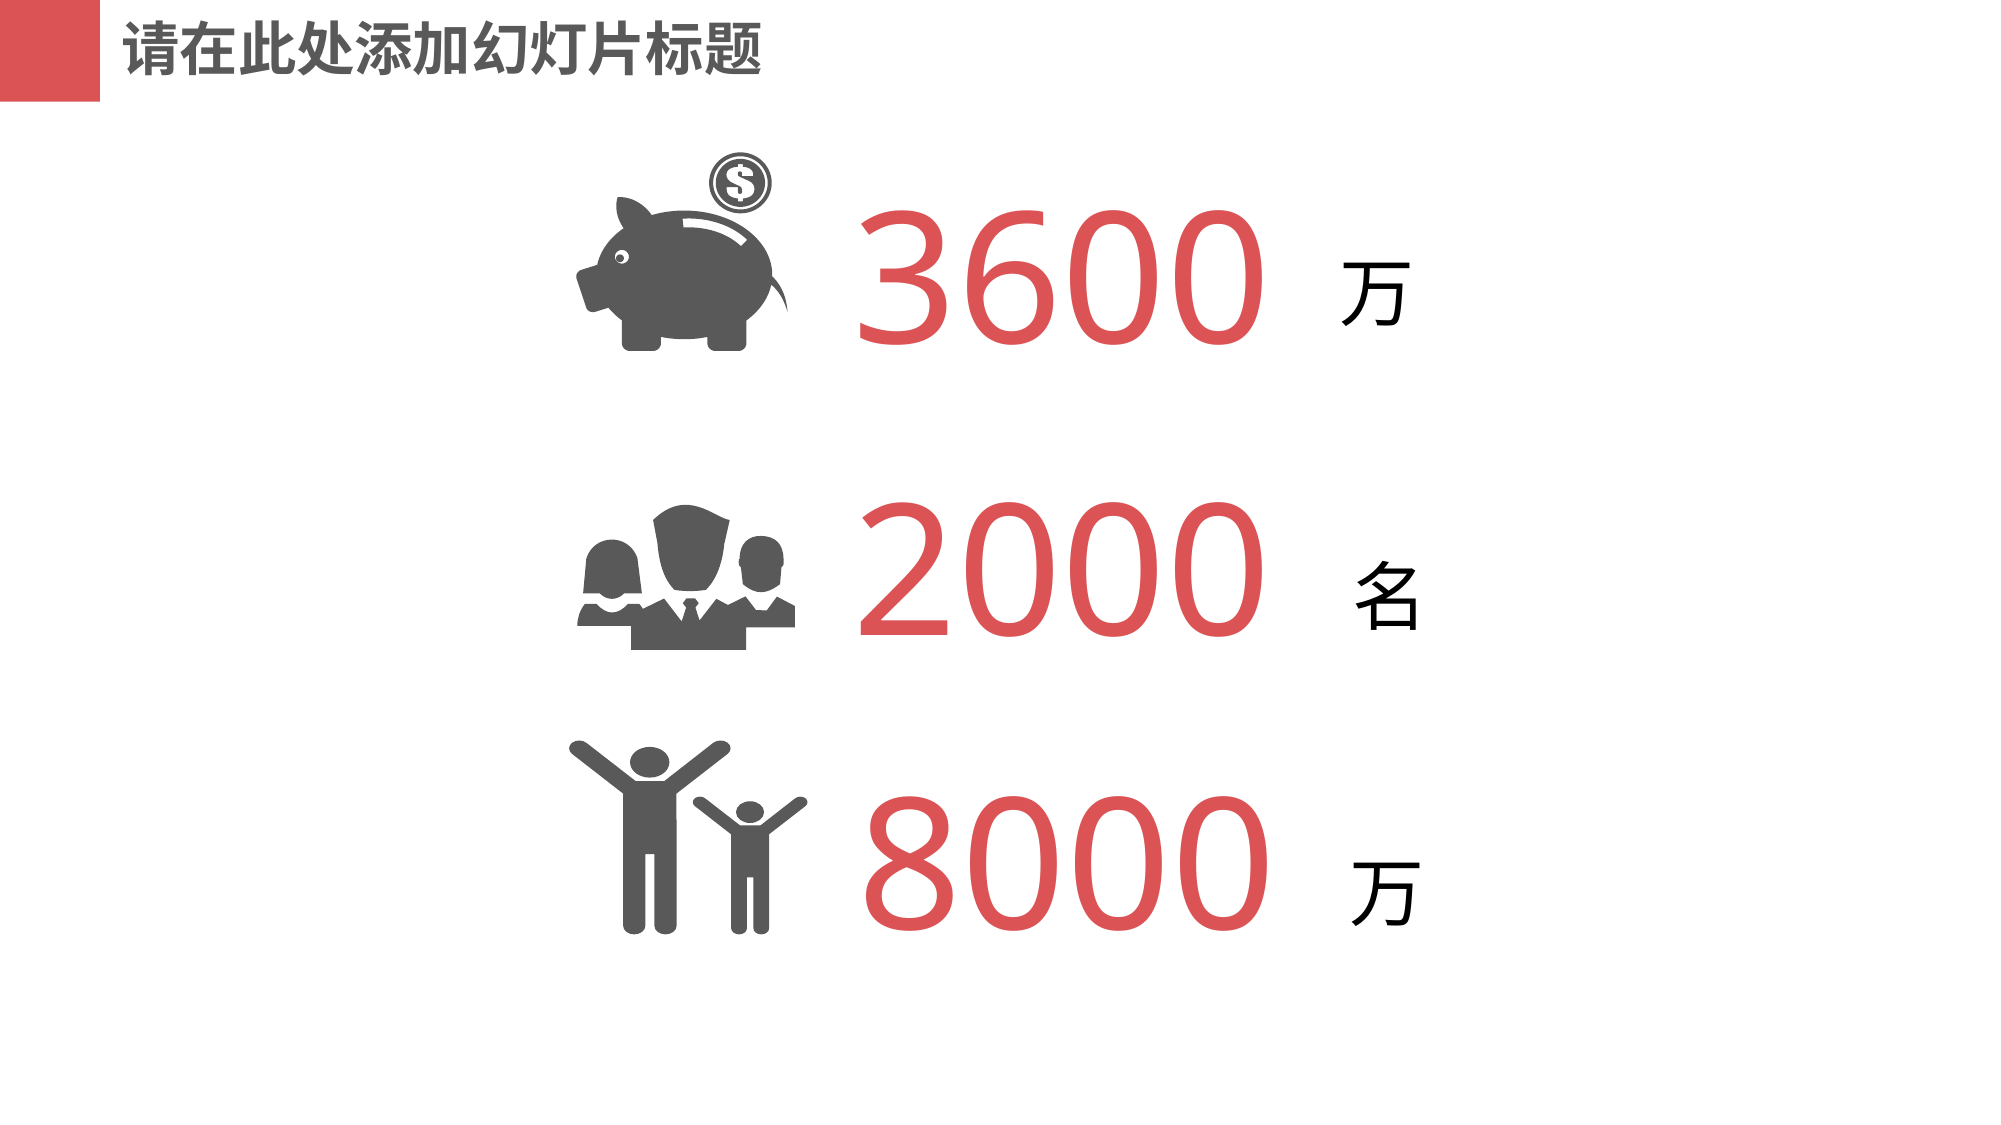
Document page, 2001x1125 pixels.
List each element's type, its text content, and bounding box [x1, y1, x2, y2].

text_box [0, 0, 101, 103]
text_box [577, 596, 795, 650]
text_box 万 [1335, 837, 1418, 943]
text_box [653, 504, 730, 592]
text_box 2000 [837, 444, 1385, 679]
text_box 请在此处添加幻灯片标题 [106, 5, 843, 90]
text_box [569, 740, 731, 935]
text_box [738, 535, 784, 593]
text_box [692, 796, 808, 935]
text_box [709, 152, 772, 214]
text_box 8000 [842, 739, 1375, 974]
text_box 3600 [837, 153, 1500, 388]
text_box [583, 539, 642, 599]
text_box [576, 197, 788, 351]
text_box 名 [1337, 541, 1418, 647]
text_box 万 [1325, 237, 1408, 343]
